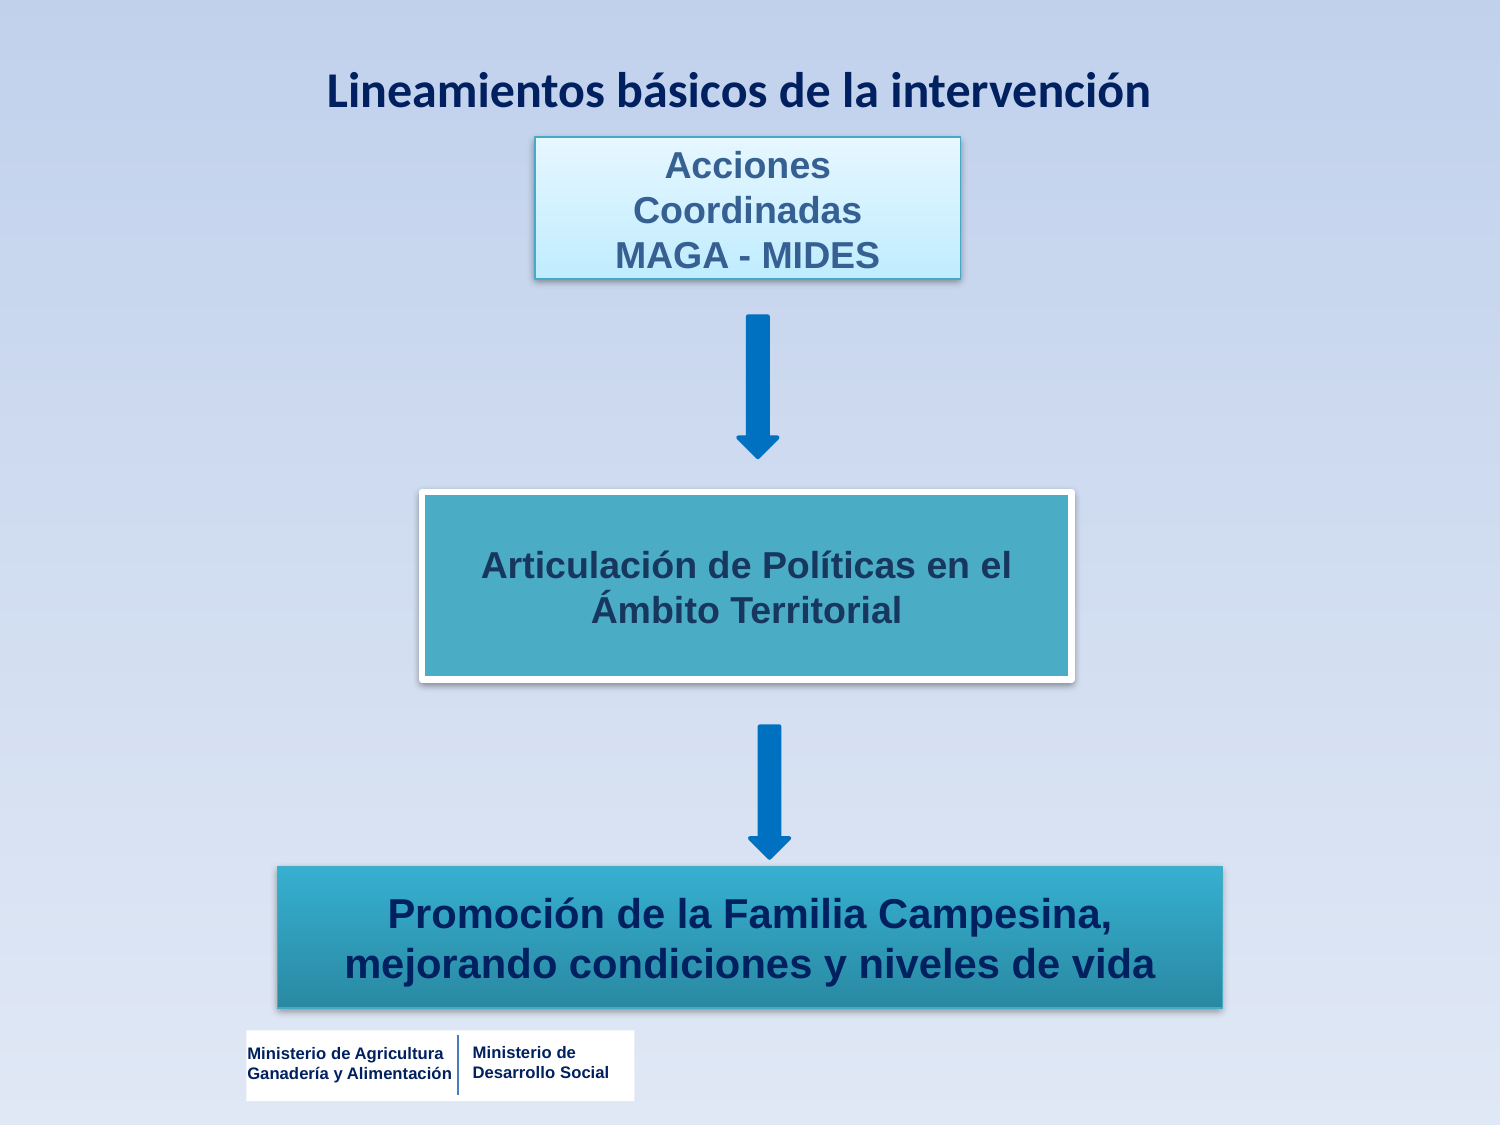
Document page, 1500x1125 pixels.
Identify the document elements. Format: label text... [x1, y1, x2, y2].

text_box [736, 314, 780, 460]
text_box Lineamientos básicos de la intervención [311, 49, 1179, 118]
text_box Articulación de Políticas en el Ámbito Territorial [419, 489, 1075, 683]
text_box Ministerio de Agricultura Ganadería y Alimentación [230, 1028, 456, 1097]
text_box Acciones Coordinadas MAGA - MIDES [534, 136, 961, 280]
text_box [748, 724, 792, 860]
text_box Promoción de la Familia Campesina, mejorando condiciones y niveles de vida [277, 866, 1223, 1009]
text_box [244, 1028, 636, 1103]
text_box Ministerio de Desarrollo Social [456, 1028, 634, 1096]
